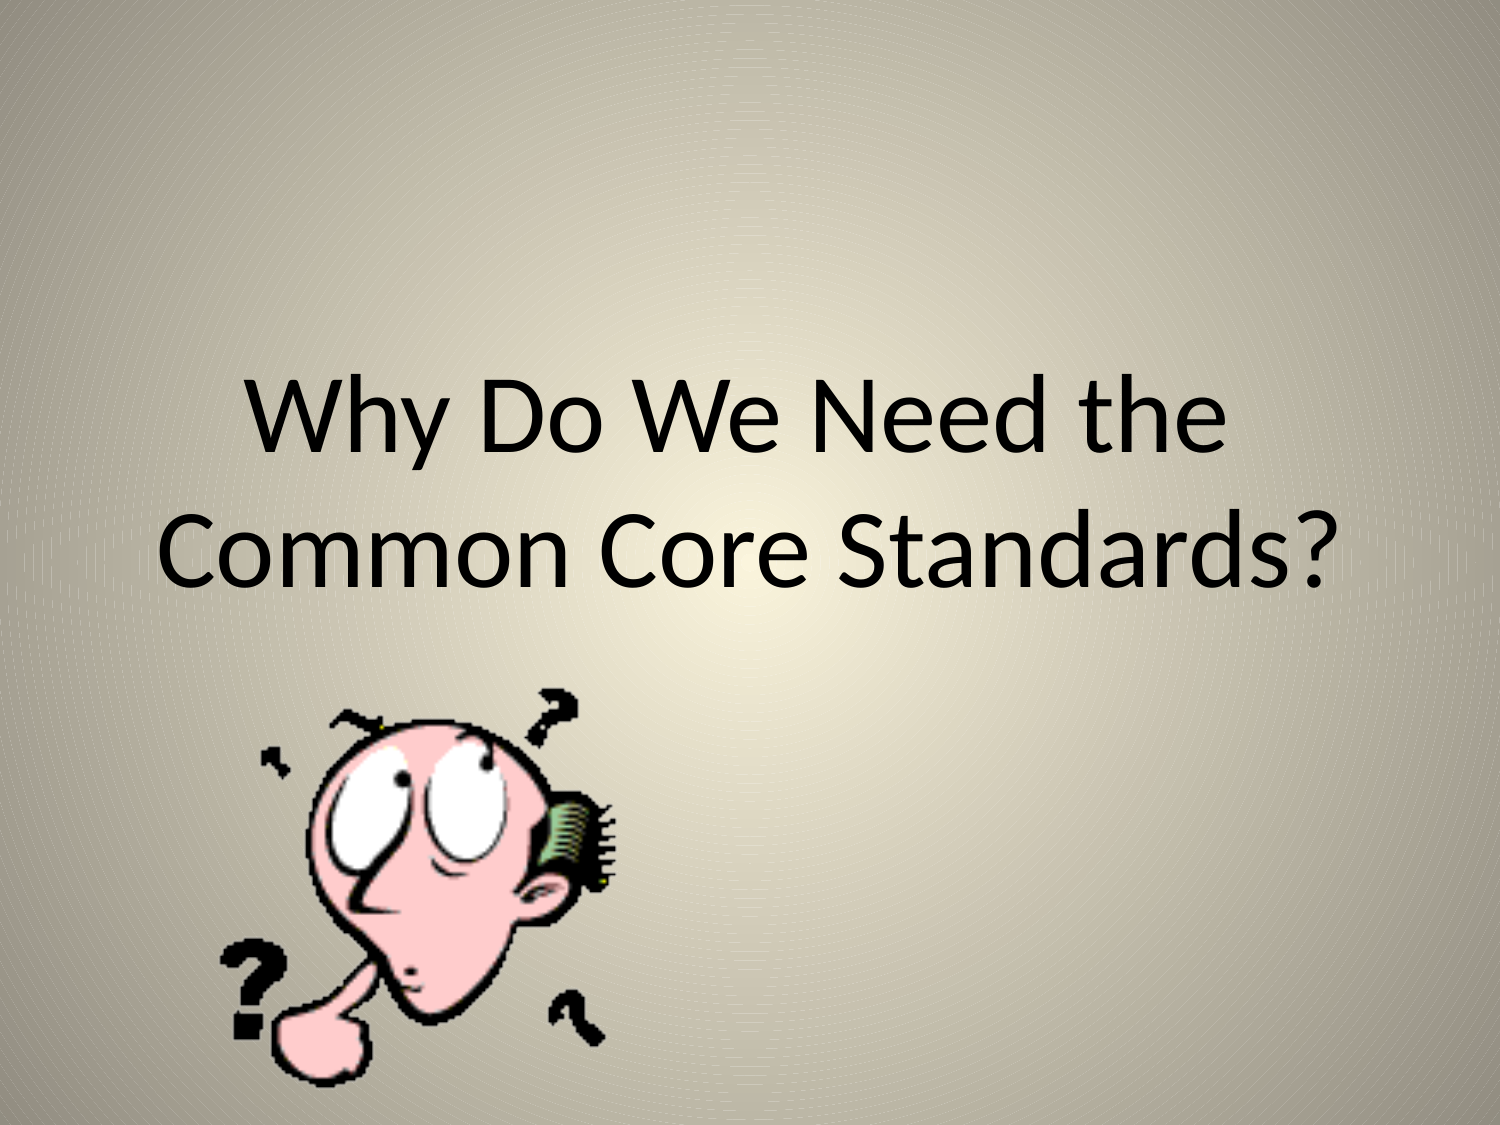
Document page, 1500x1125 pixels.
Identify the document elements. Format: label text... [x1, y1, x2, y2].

picture [199, 671, 638, 1110]
title Why Do We Need the Common Core Standards? [75, 87, 1425, 863]
